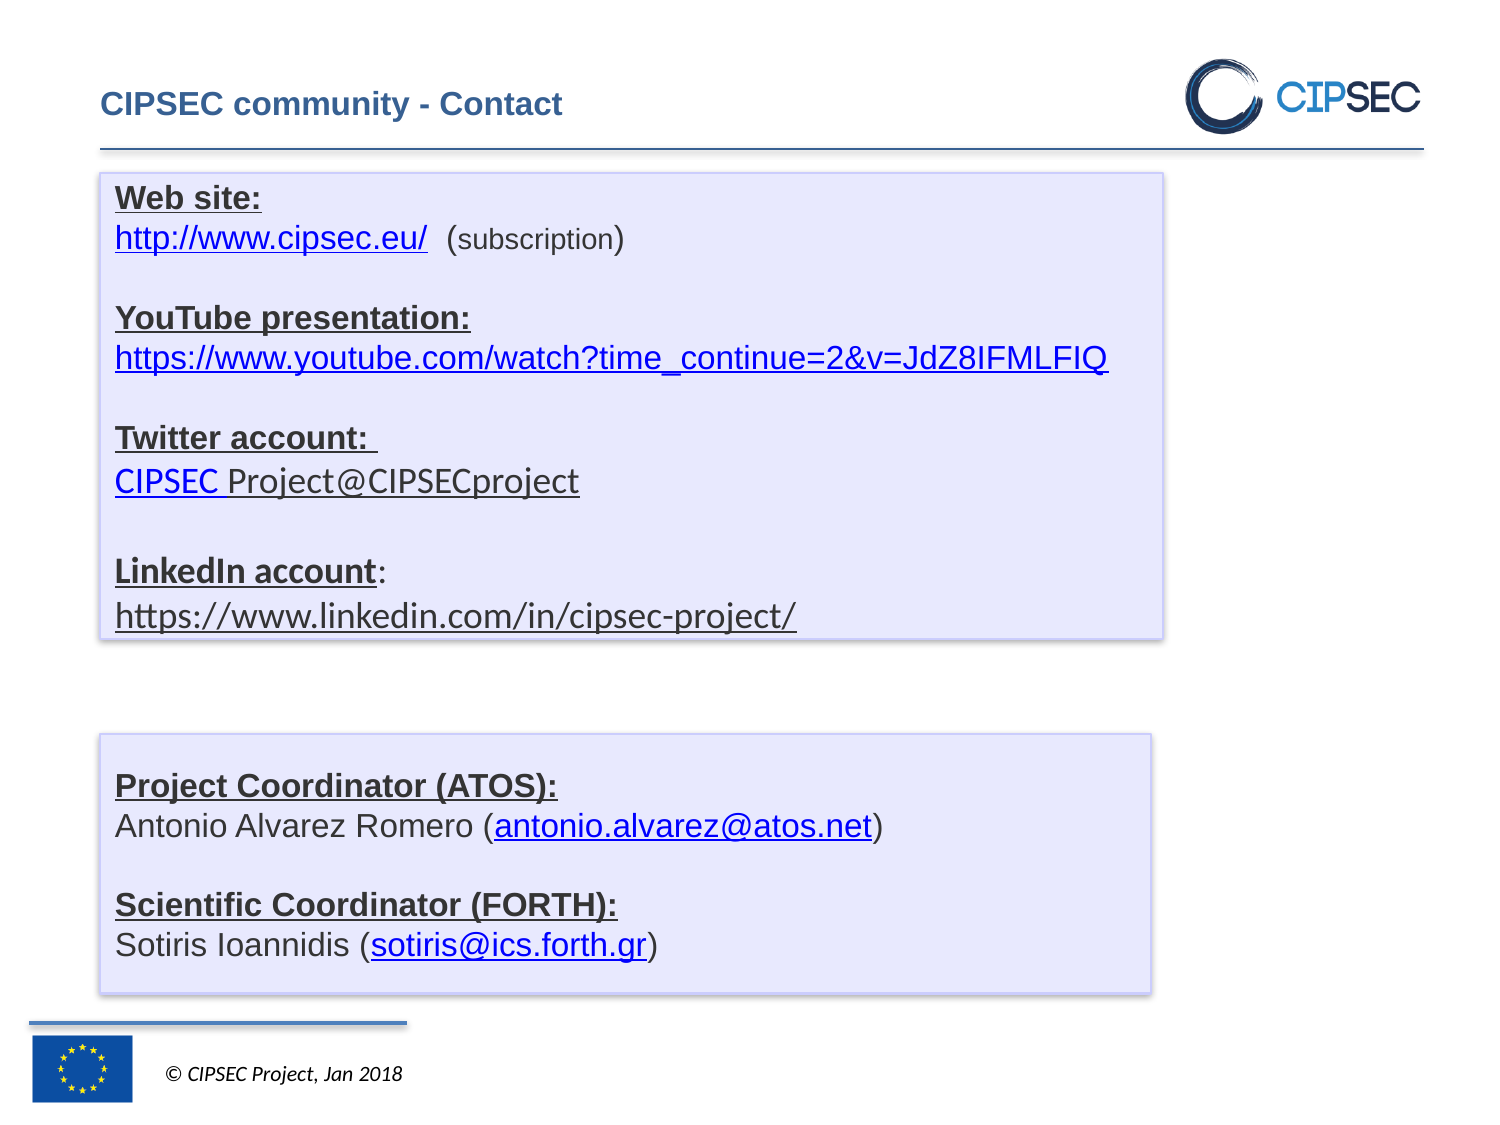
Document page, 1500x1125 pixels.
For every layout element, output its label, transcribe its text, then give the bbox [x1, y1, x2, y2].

text_box Web site: http://www.cipsec.eu/ (subscription) YouTube presentation: https://www.youtube.com/watch?time_continue=2&v=JdZ8IFMLFIQ Twitter account: CIPSEC Project@CIPSECproject LinkedIn account: https://www.linkedin.com/in/cipsec-project/ [99, 172, 1164, 640]
title CIPSEC community - Contact [100, 54, 1069, 148]
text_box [29, 1032, 421, 1107]
picture [1181, 56, 1424, 138]
text_box Project Coordinator (ATOS): Antonio Alvarez Romero (antonio.alvarez@atos.net) Scientific Coordinator (FORTH): Sotiris Ioannidis (sotiris@ics.forth.gr) [99, 733, 1152, 994]
